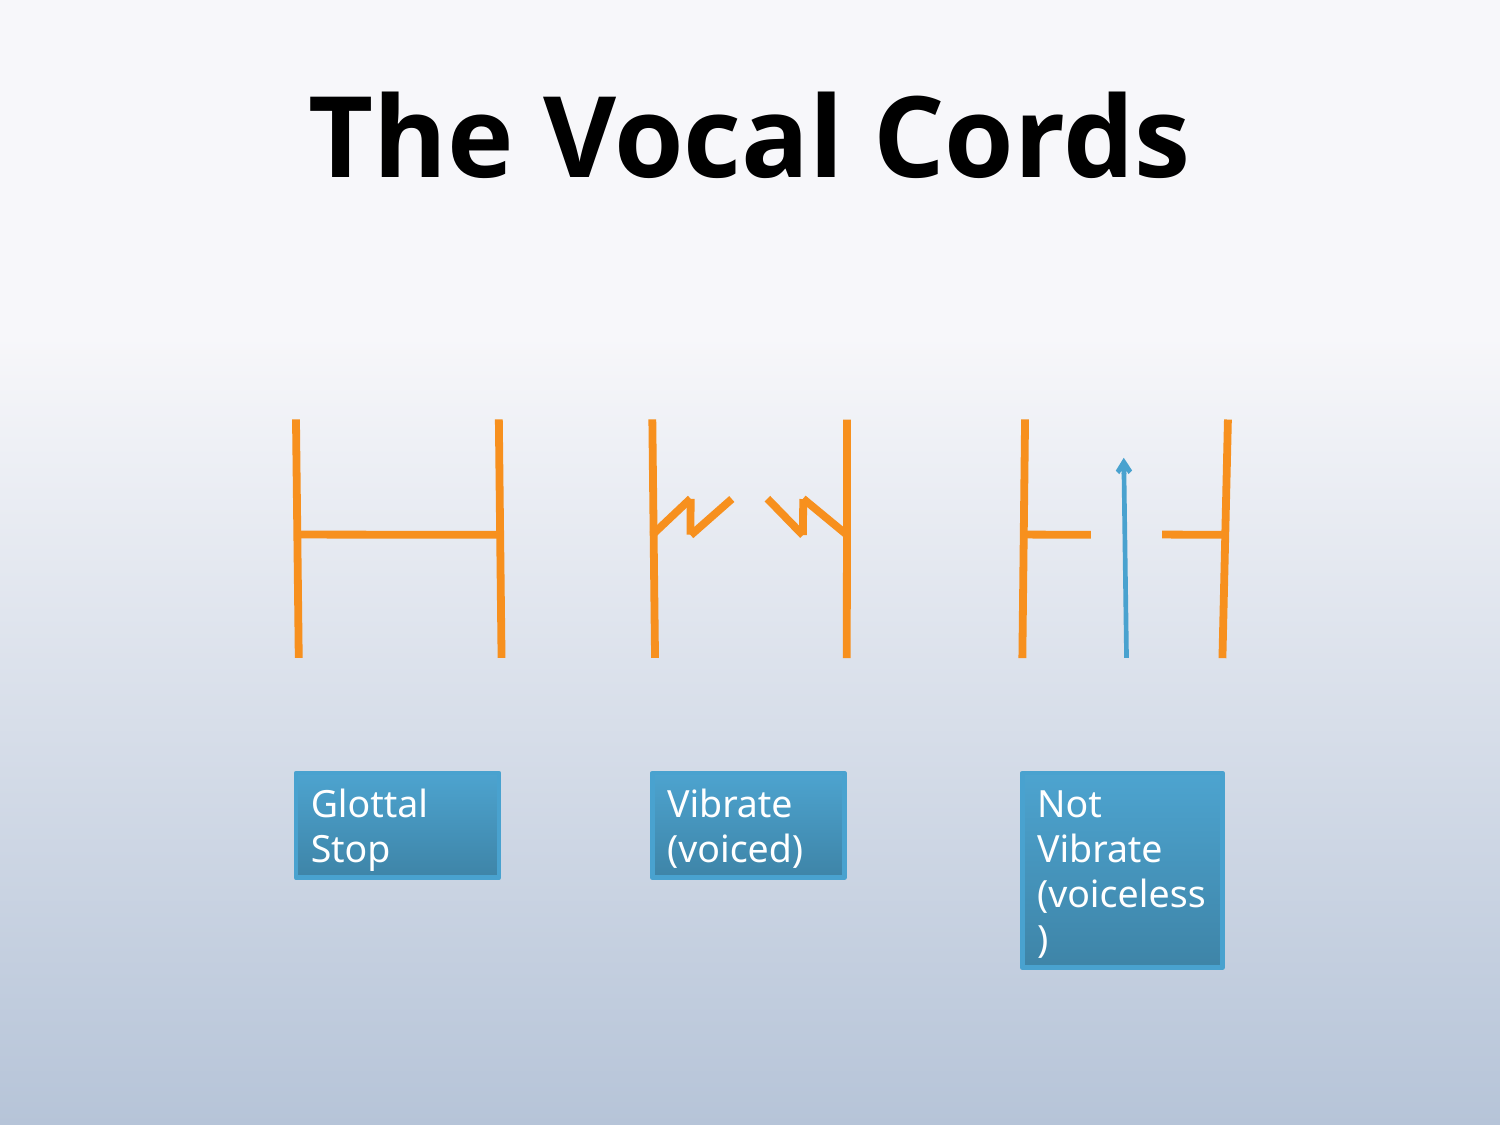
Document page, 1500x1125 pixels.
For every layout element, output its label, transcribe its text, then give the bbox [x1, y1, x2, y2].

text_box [1104, 534, 1347, 544]
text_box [806, 515, 823, 519]
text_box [725, 536, 902, 541]
text_box Glottal Stop [294, 771, 501, 880]
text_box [670, 514, 688, 519]
text_box Vibrate (voiced) [650, 771, 847, 880]
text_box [801, 496, 849, 537]
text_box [1020, 532, 1093, 537]
text_box Not Vibrate (voiceless) [1020, 771, 1225, 970]
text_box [688, 497, 734, 537]
title The Vocal Cords [150, 37, 1350, 245]
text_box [765, 497, 806, 537]
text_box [1023, 554, 1228, 561]
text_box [1160, 532, 1225, 537]
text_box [379, 535, 532, 542]
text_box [532, 535, 775, 542]
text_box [294, 532, 504, 537]
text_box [176, 535, 379, 542]
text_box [902, 535, 1104, 542]
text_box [650, 496, 693, 537]
